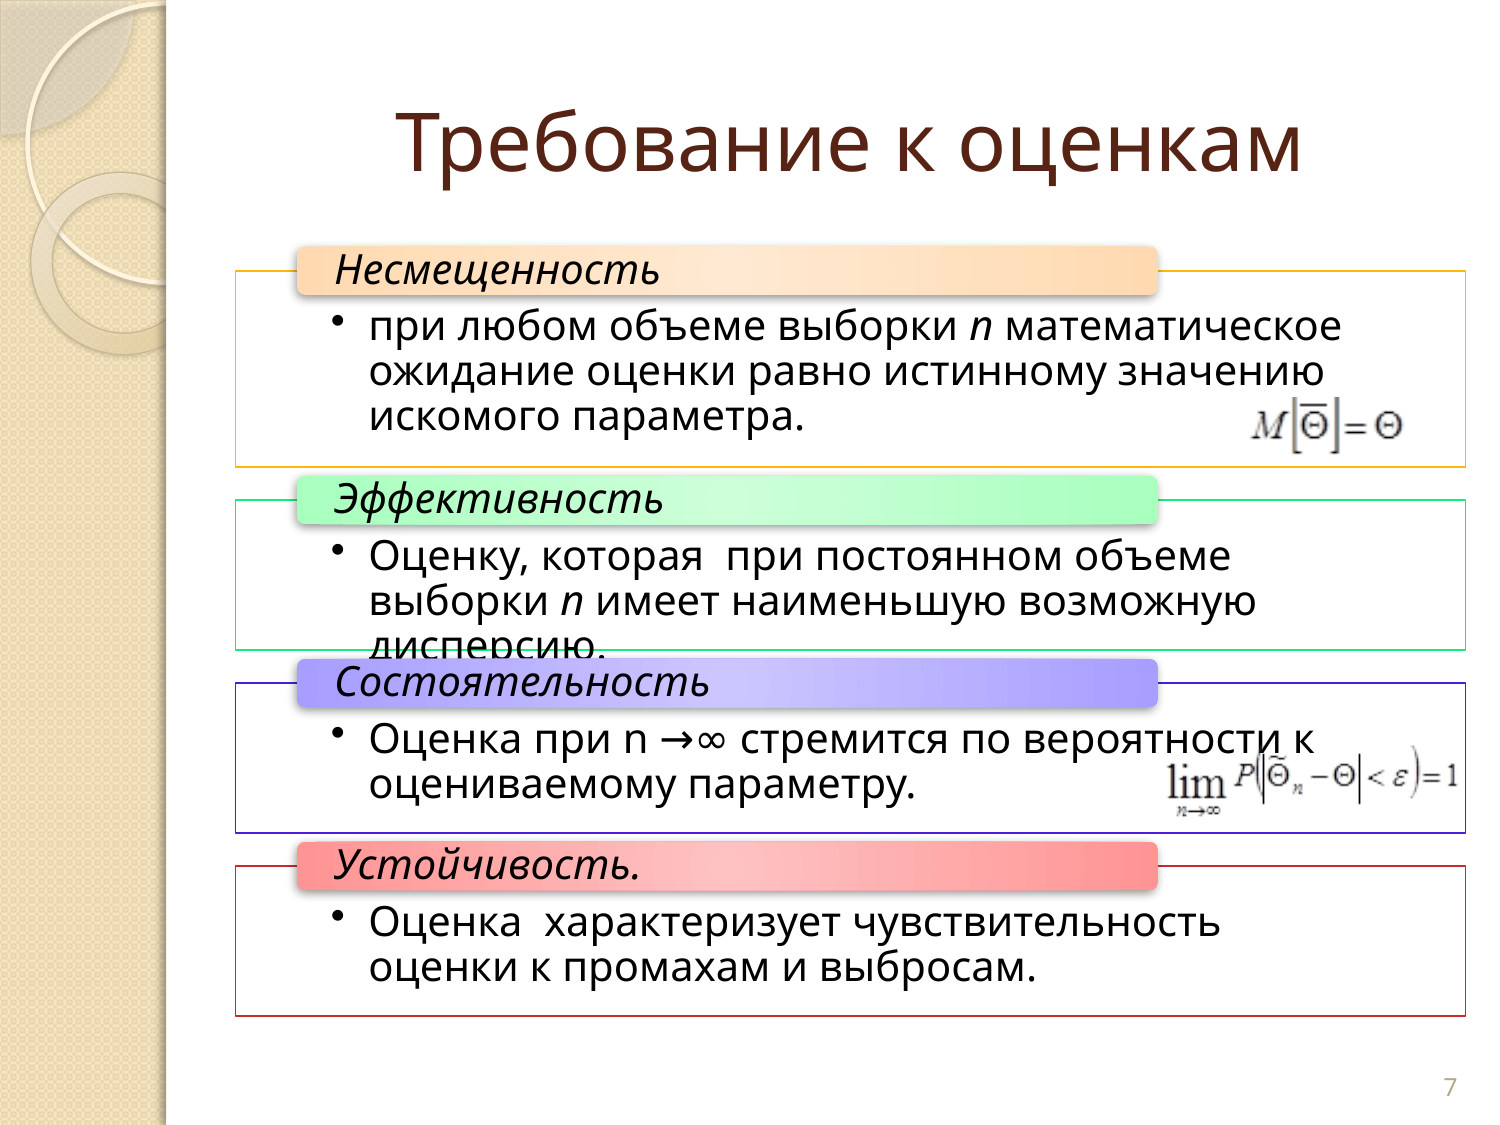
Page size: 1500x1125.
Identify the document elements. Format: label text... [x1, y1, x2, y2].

picture [1163, 744, 1465, 823]
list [235, 237, 1466, 1026]
picture [1245, 396, 1412, 462]
slide_number 7 [1413, 1034, 1488, 1113]
title Требование к оценкам [235, 45, 1466, 233]
